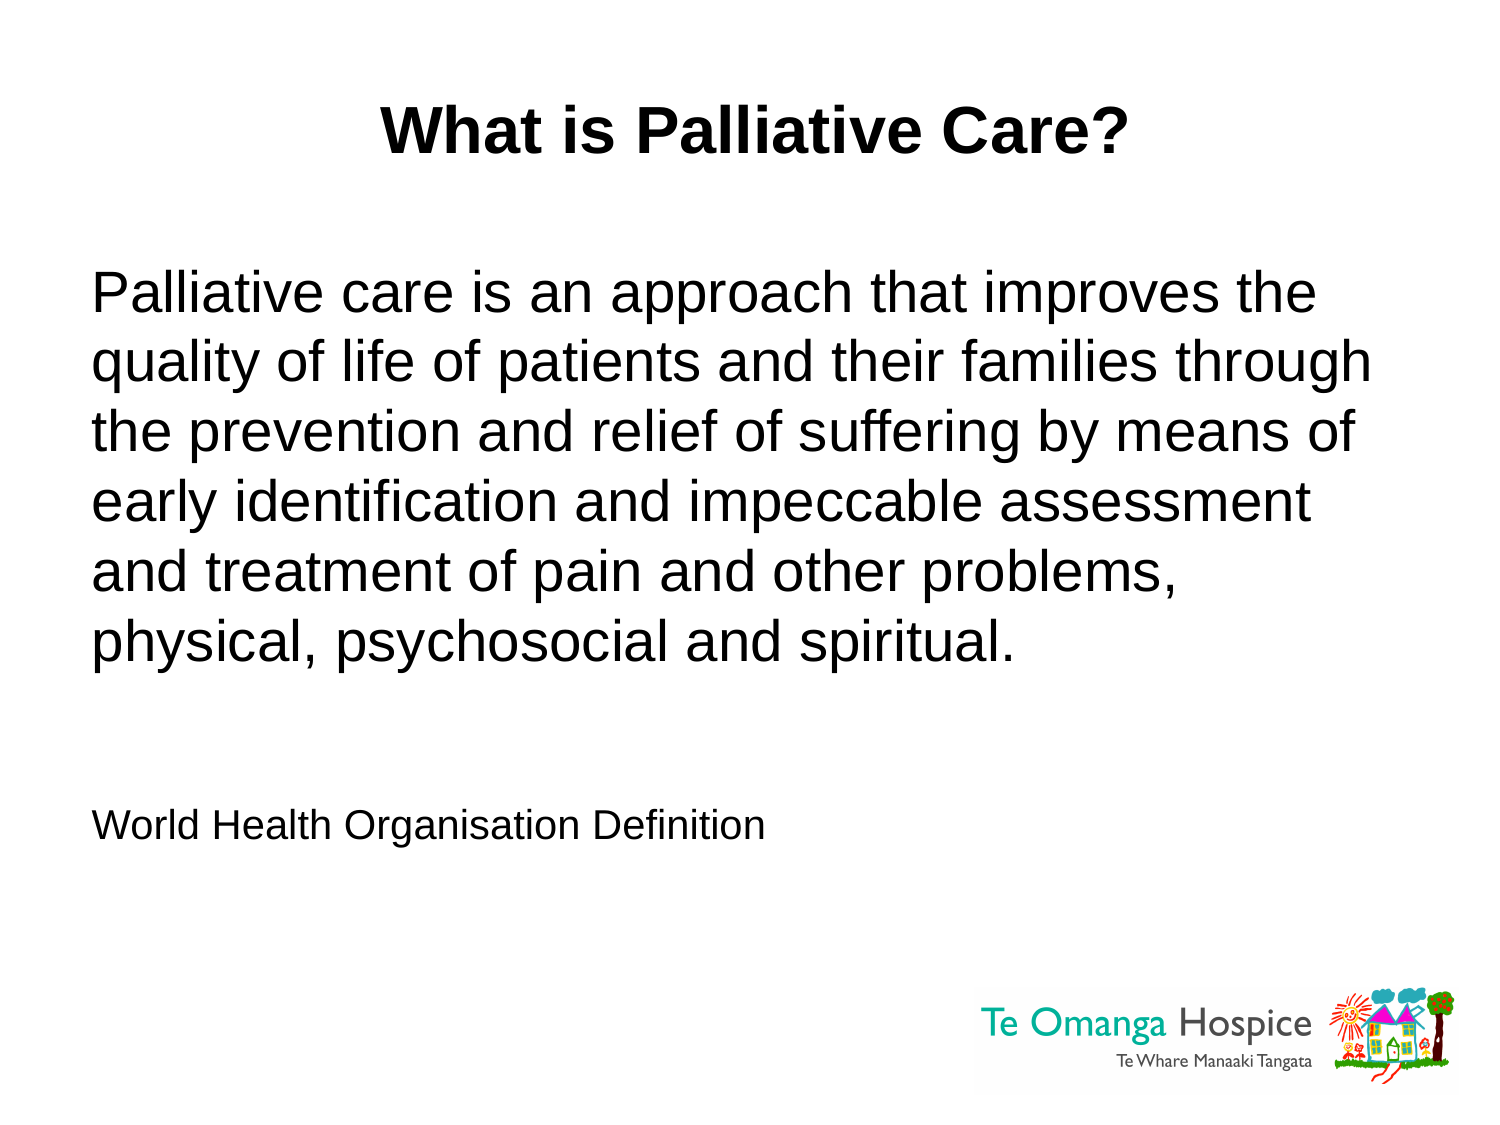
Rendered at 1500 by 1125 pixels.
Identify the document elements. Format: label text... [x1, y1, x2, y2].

list Palliative care is an approach that improves the quality of life of patients and their families through the prevention and relief of suffering by means of early identification and impeccable assessment and treatment of pain and other problems, physical, psychosocial and spiritual. World Health Organisation Definition [76, 184, 1400, 988]
title What is Palliative Care? [88, 45, 1424, 209]
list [974, 987, 1459, 1095]
